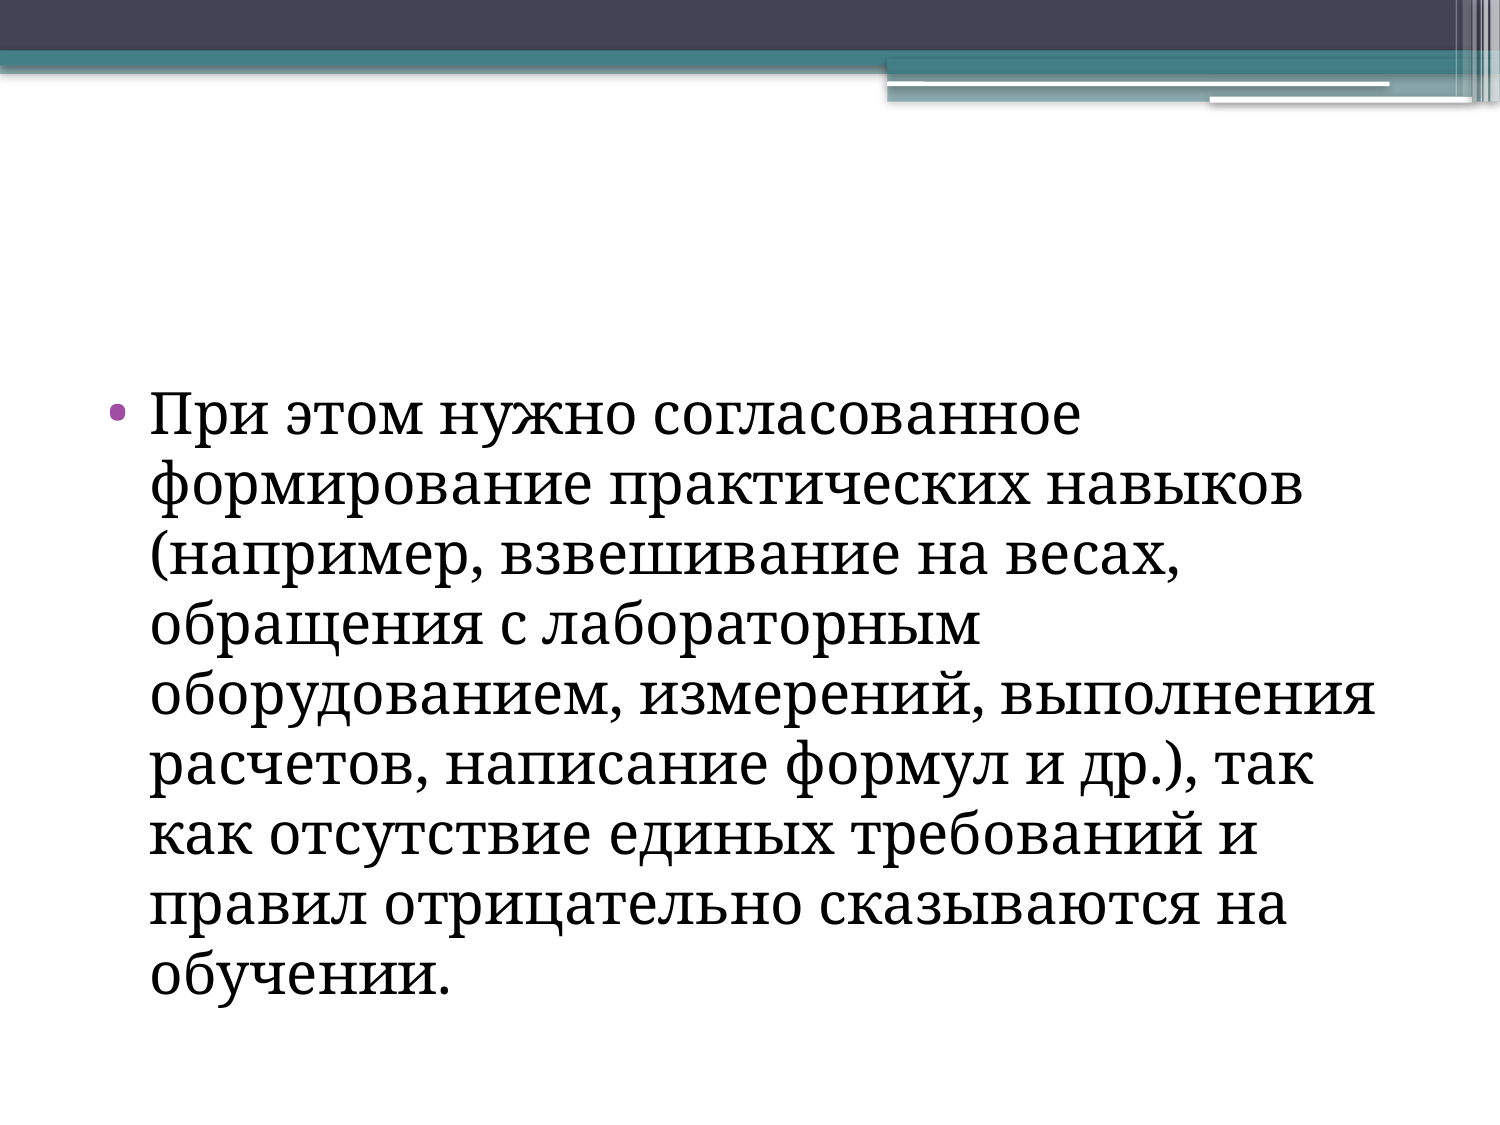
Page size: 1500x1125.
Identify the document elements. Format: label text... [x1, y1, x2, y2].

list При этом нужно согласованное формирование практических навыков (например, взвешивание на весах, обращения с лабораторным оборудованием, измерений, выполнения расчетов, написание формул и др.), так как отсутствие единых требований и правил отрицательно сказываются на обучении. [75, 368, 1425, 1079]
